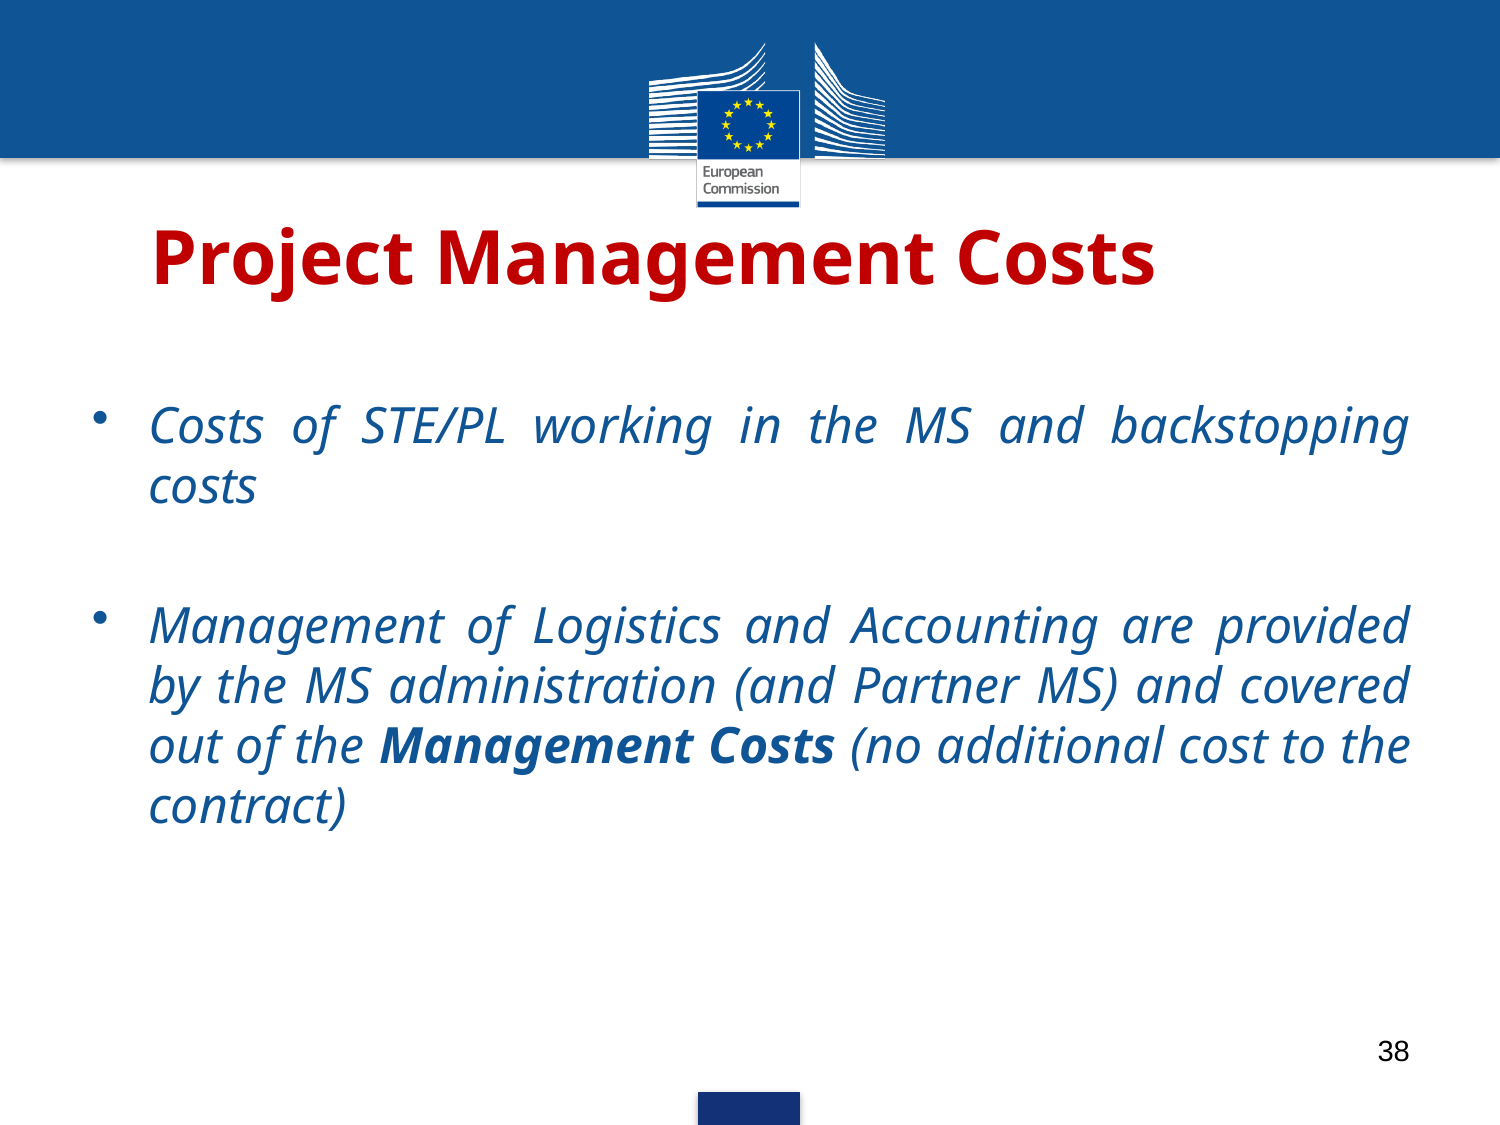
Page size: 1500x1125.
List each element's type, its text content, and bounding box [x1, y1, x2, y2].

picture [649, 42, 885, 184]
slide_number 38 [1074, 1024, 1425, 1103]
list Costs of STE/PL working in the MS and backstopping costs Management of Logistics and Accounting are provided by the MS administration (and Partner MS) and covered out of the Management Costs (no additional cost to the contract) [76, 326, 1427, 1106]
title Project Management Costs [76, 184, 1427, 324]
